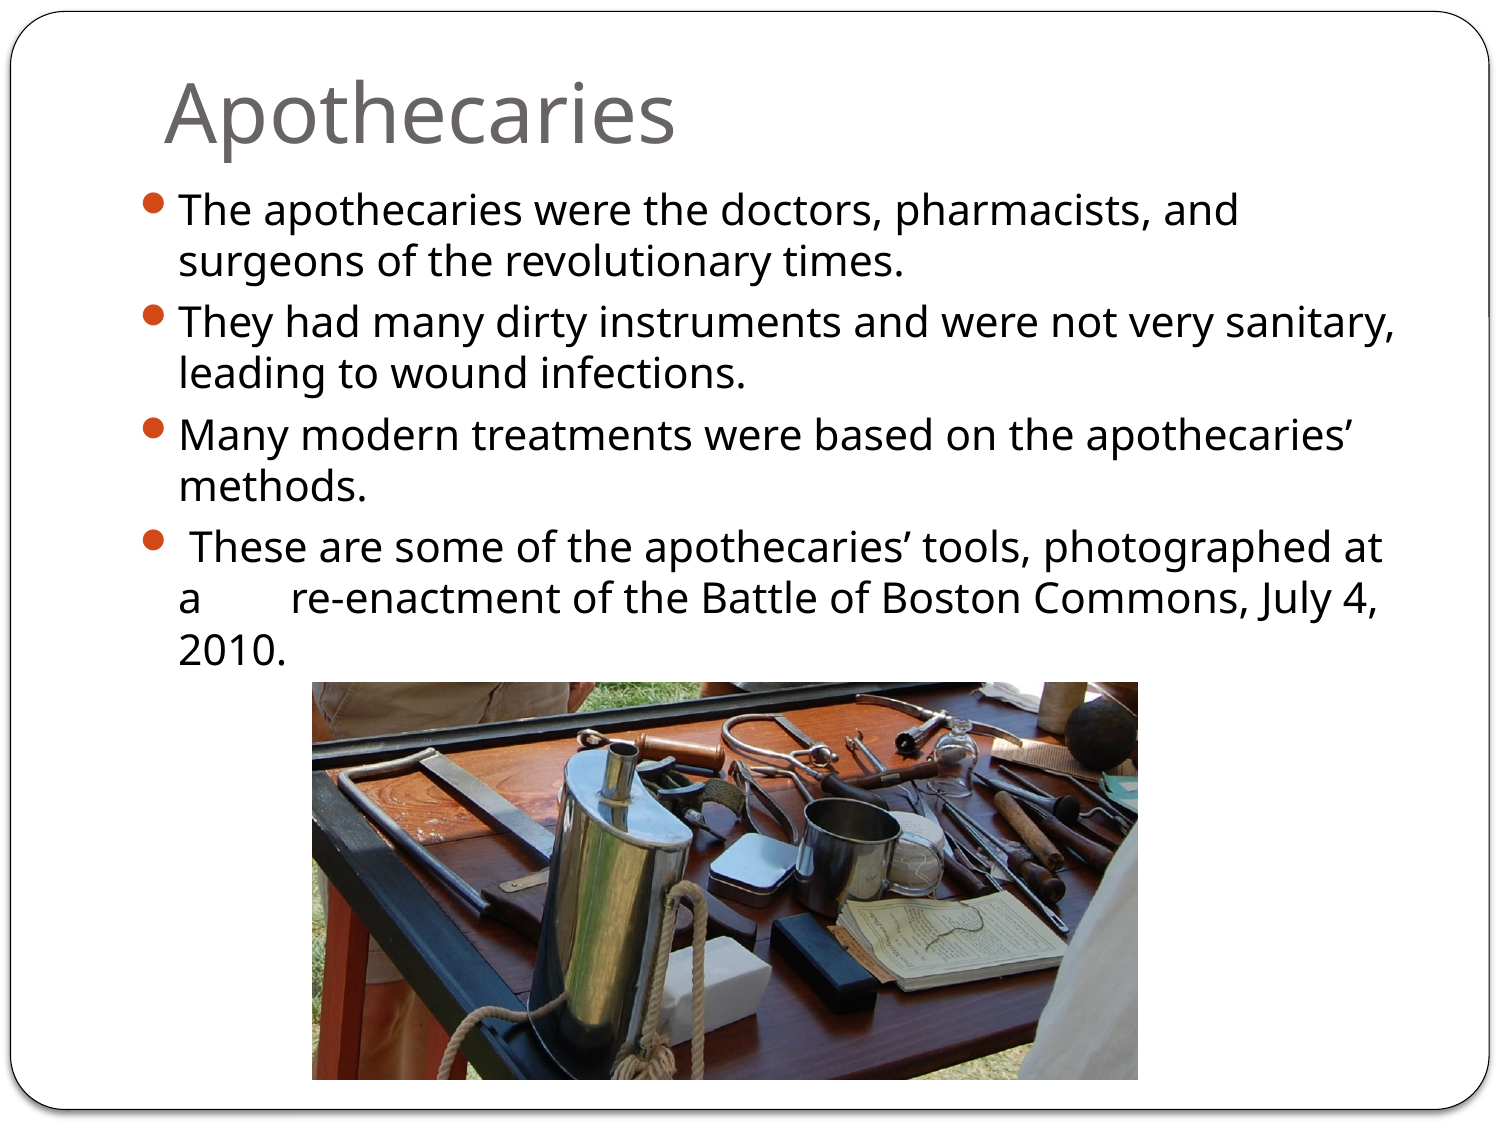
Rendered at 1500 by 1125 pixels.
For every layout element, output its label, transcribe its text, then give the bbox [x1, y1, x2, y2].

list The apothecaries were the doctors, pharmacists, and surgeons of the revolutionary times. They had many dirty instruments and were not very sanitary, leading to wound infections. Many modern treatments were based on the apothecaries’ methods. These are some of the apothecaries’ tools, photographed at a re-enactment of the Battle of Boston Commons, July 4, 2010. [125, 174, 1425, 688]
title Apothecaries [150, 45, 1425, 174]
picture [312, 682, 1138, 1080]
